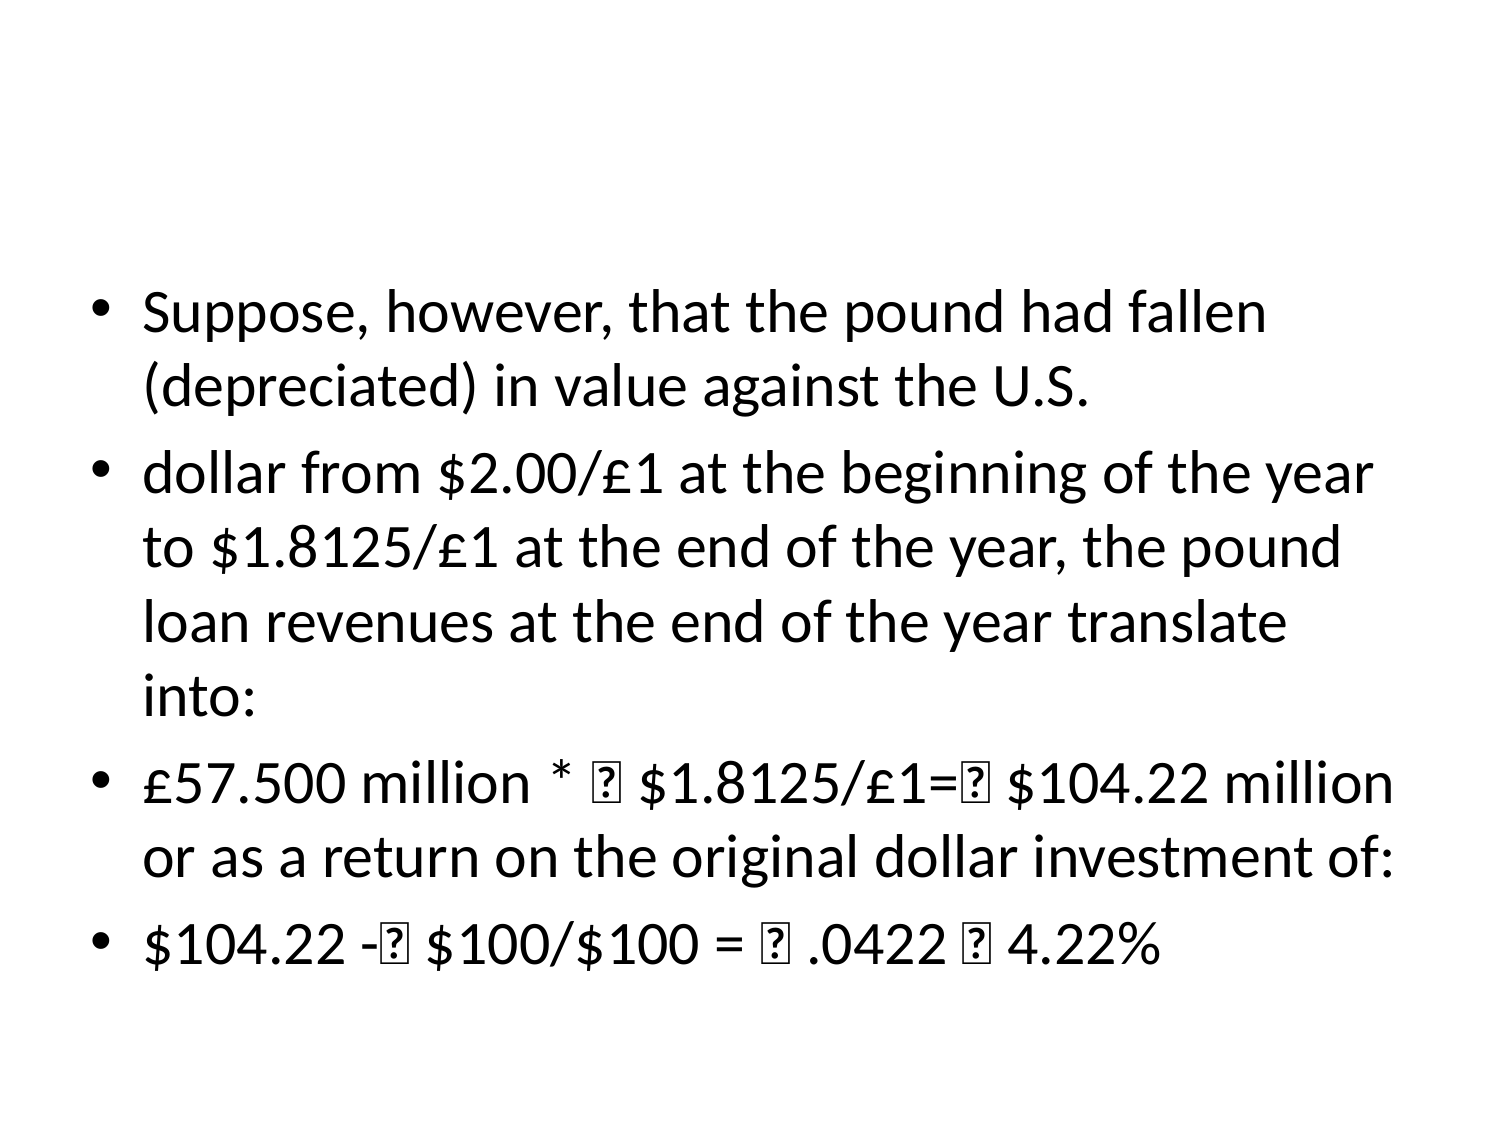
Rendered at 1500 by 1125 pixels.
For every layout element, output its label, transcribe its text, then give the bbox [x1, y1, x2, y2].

list Suppose, however, that the pound had fallen (depreciated) in value against the U.S. dollar from $2.00/£1 at the beginning of the year to $1.8125/£1 at the end of the year, the pound loan revenues at the end of the year translate into: £57.500 million * 􏰇 $1.8125/£1=􏰁 $104.22 million or as a return on the original dollar investment of: $104.22 -􏰂 $100/$100 = 􏰁 .0422 􏰁 4.22% [75, 262, 1425, 1053]
